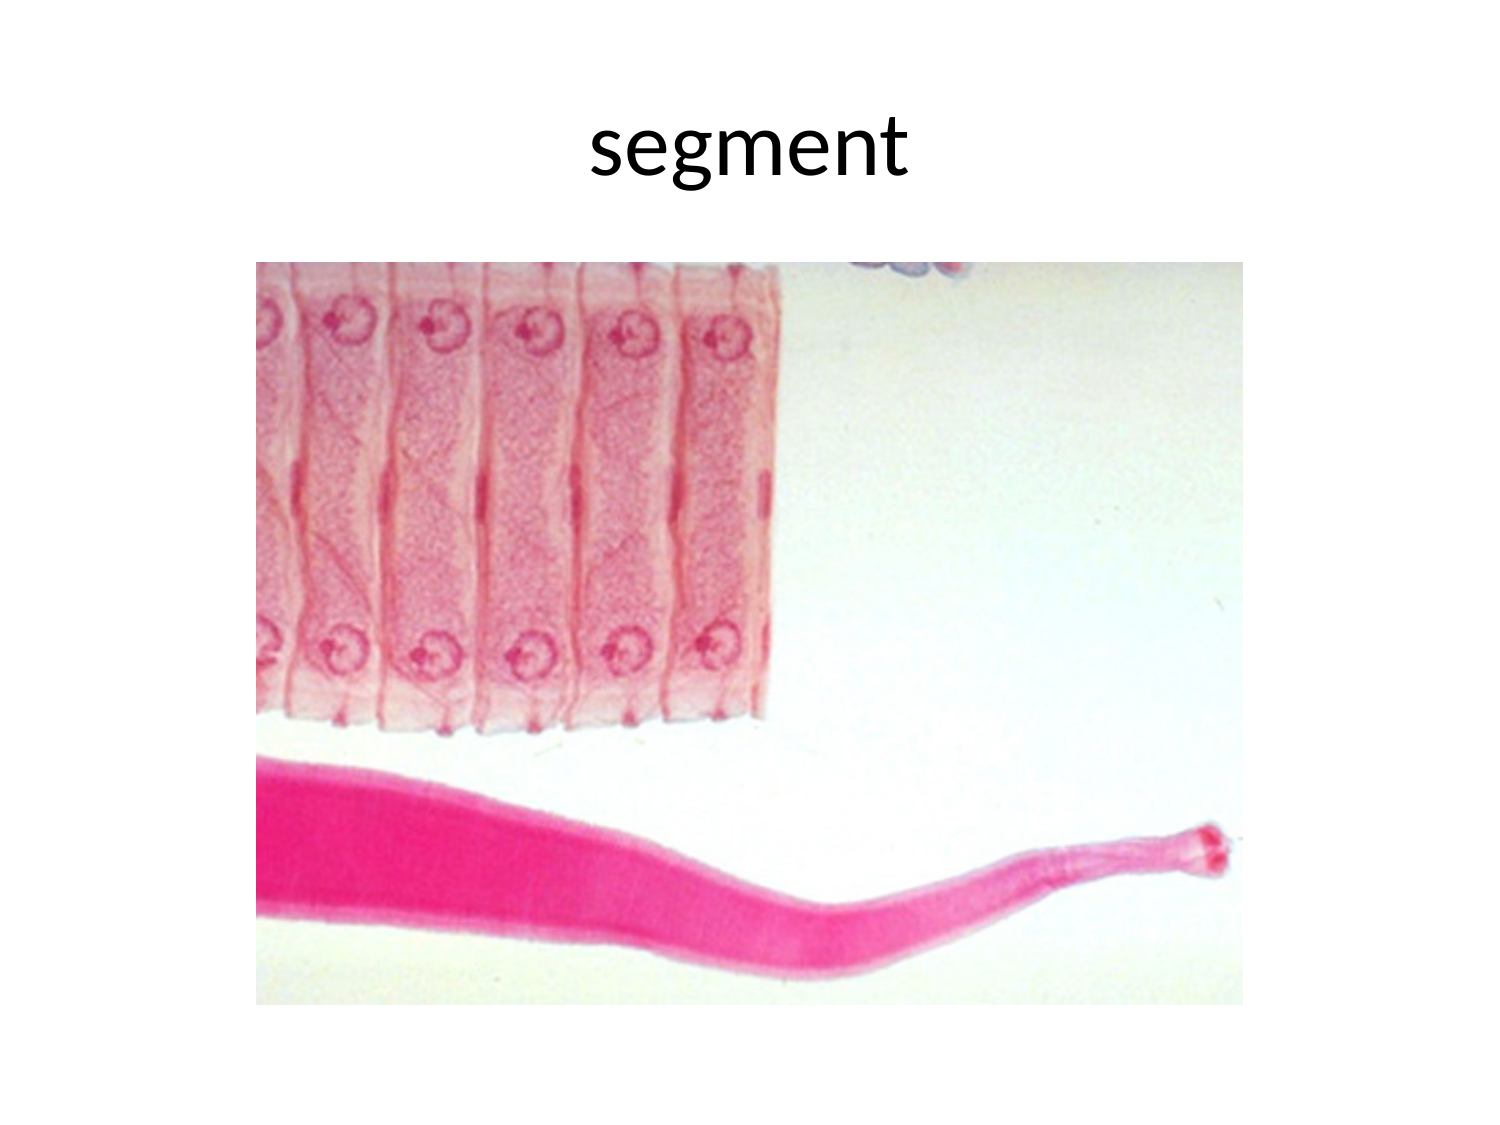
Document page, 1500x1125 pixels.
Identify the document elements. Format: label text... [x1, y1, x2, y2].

title segment [75, 45, 1425, 233]
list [256, 262, 1244, 1006]
